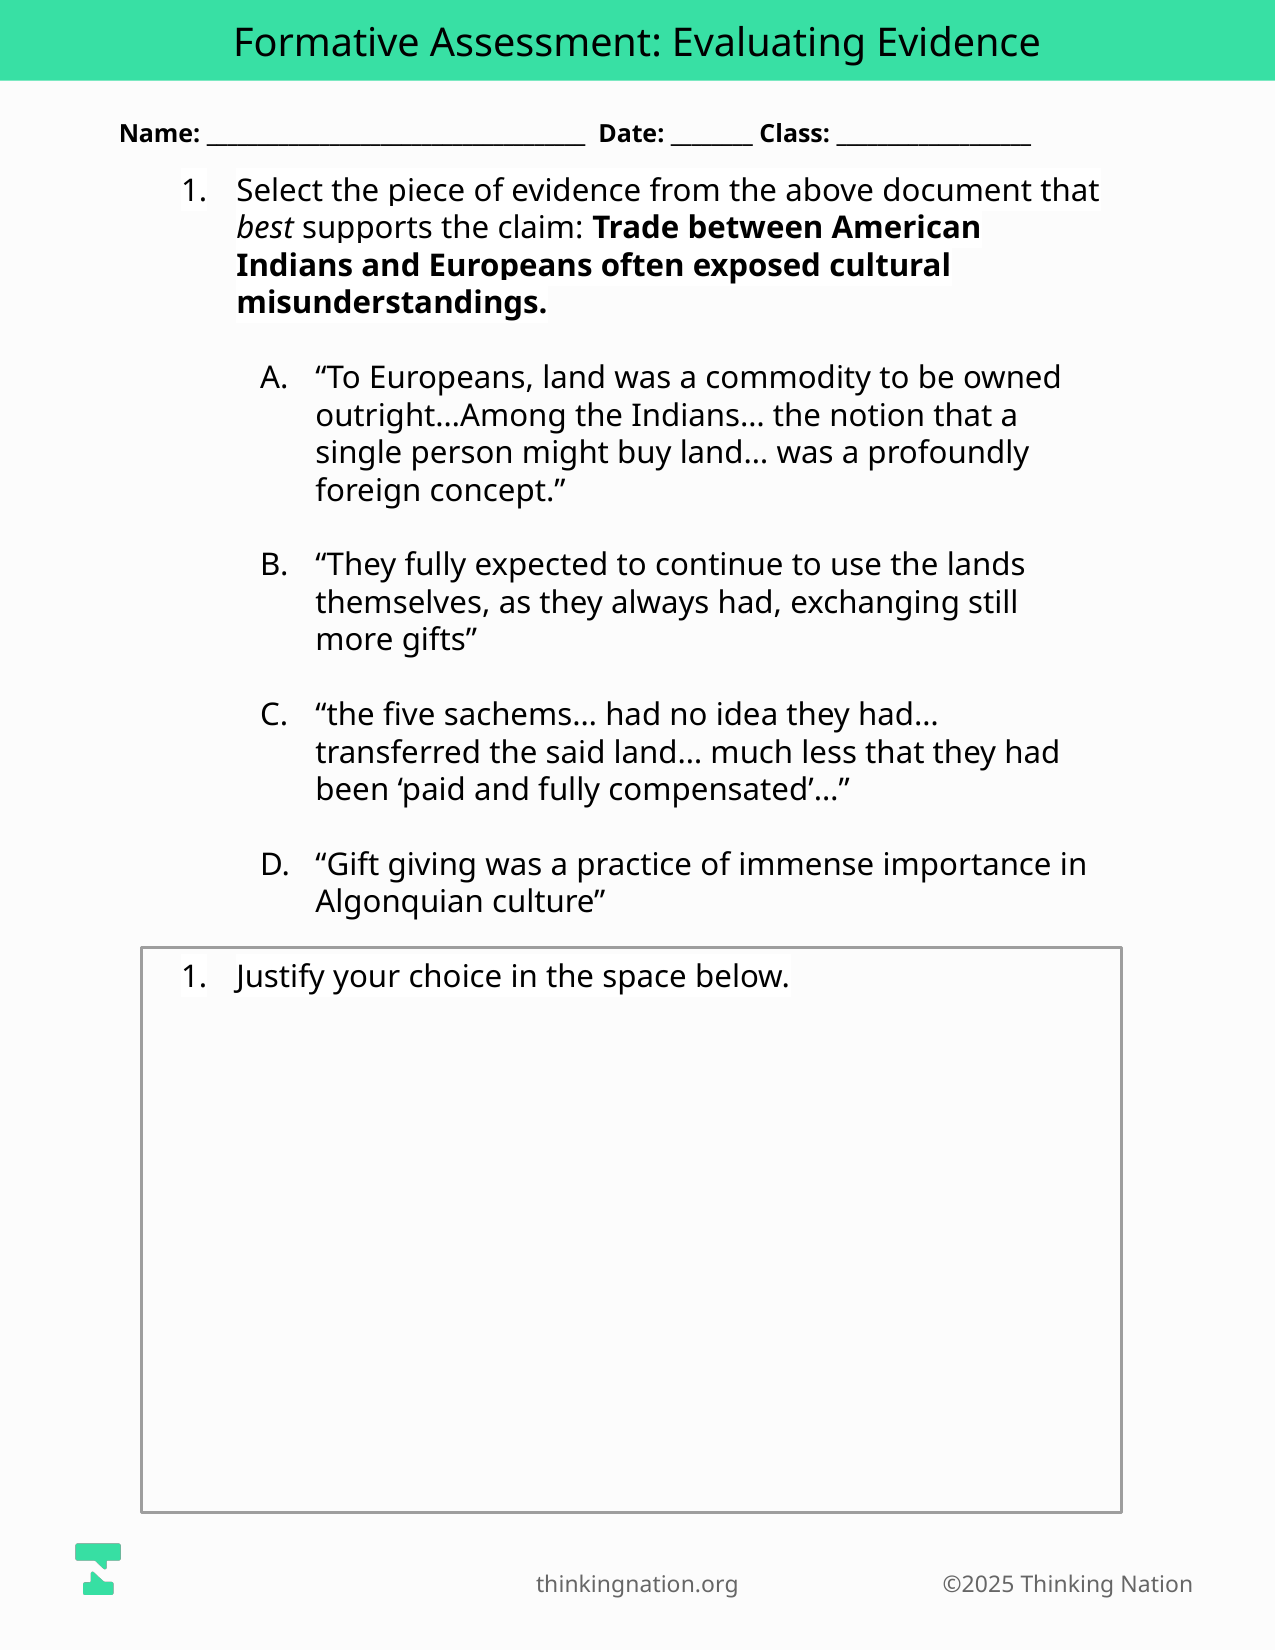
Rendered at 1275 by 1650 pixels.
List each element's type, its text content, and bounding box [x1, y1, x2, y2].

text_box [141, 947, 1122, 1513]
text_box Select the piece of evidence from the above document that best supports the claim: Trade between American Indians and Europeans often exposed cultural misunderstandings. “To Europeans, land was a commodity to be owned outright…Among the Indians… the notion that a single person might buy land… was a profoundly foreign concept.” “They fully expected to continue to use the lands themselves, as they always had, exchanging still more gifts” “the five sachems… had no idea they had… transferred the said land… much less that they had been ‘paid and fully compensated’…” “Gift giving was a practice of immense importance in Algonquian culture” Justify your choice in the space below. [141, 170, 1122, 842]
text_box thinkingnation.org [486, 1553, 789, 1605]
text_box Formative Assessment: Evaluating Evidence [0, 0, 1275, 81]
text_box Name: _____________________________________ Date: ________ Class: ___________________ [103, 102, 1159, 170]
picture [62, 1533, 134, 1605]
text_box ©2025 Thinking Nation [907, 1553, 1210, 1605]
